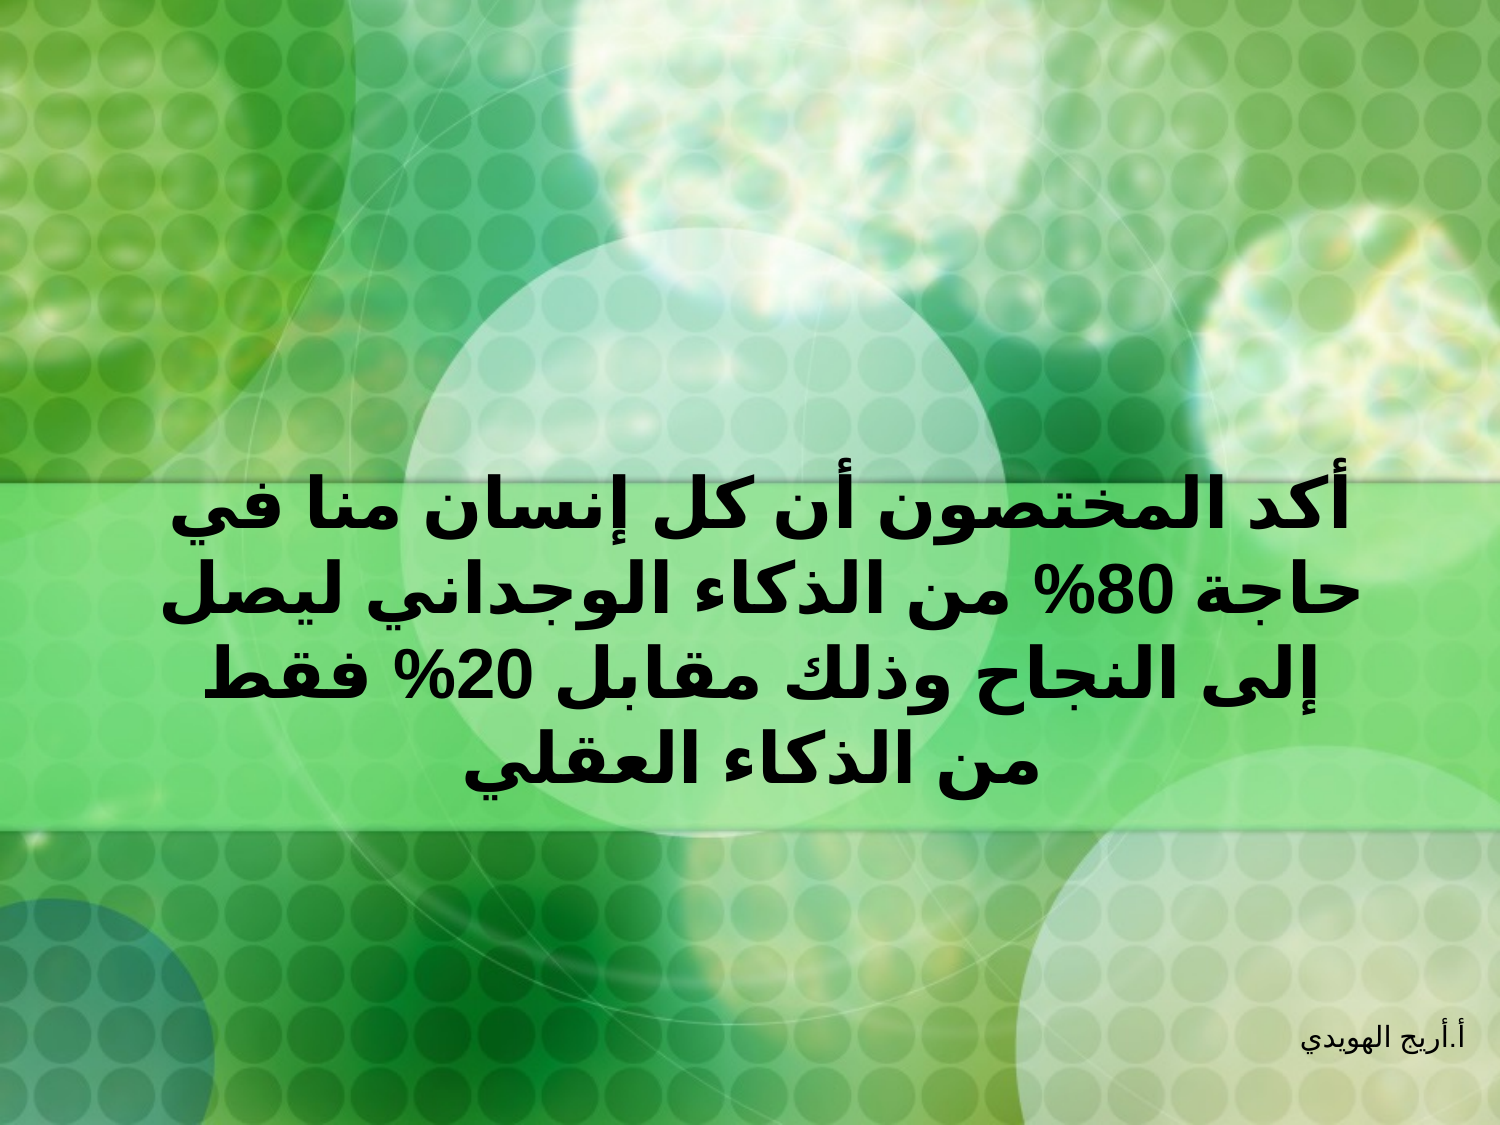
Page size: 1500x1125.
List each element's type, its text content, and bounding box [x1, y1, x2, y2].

title أكد المختصون أن كل إنسان منا في حاجة 80% من الذكاء الوجداني ليصل إلى النجاح وذلك مقابل 20% فقط من الذكاء العقلي [135, 455, 1388, 800]
picture [0, 0, 1500, 1125]
text_box أ.أريج الهويدي [998, 1011, 1473, 1061]
